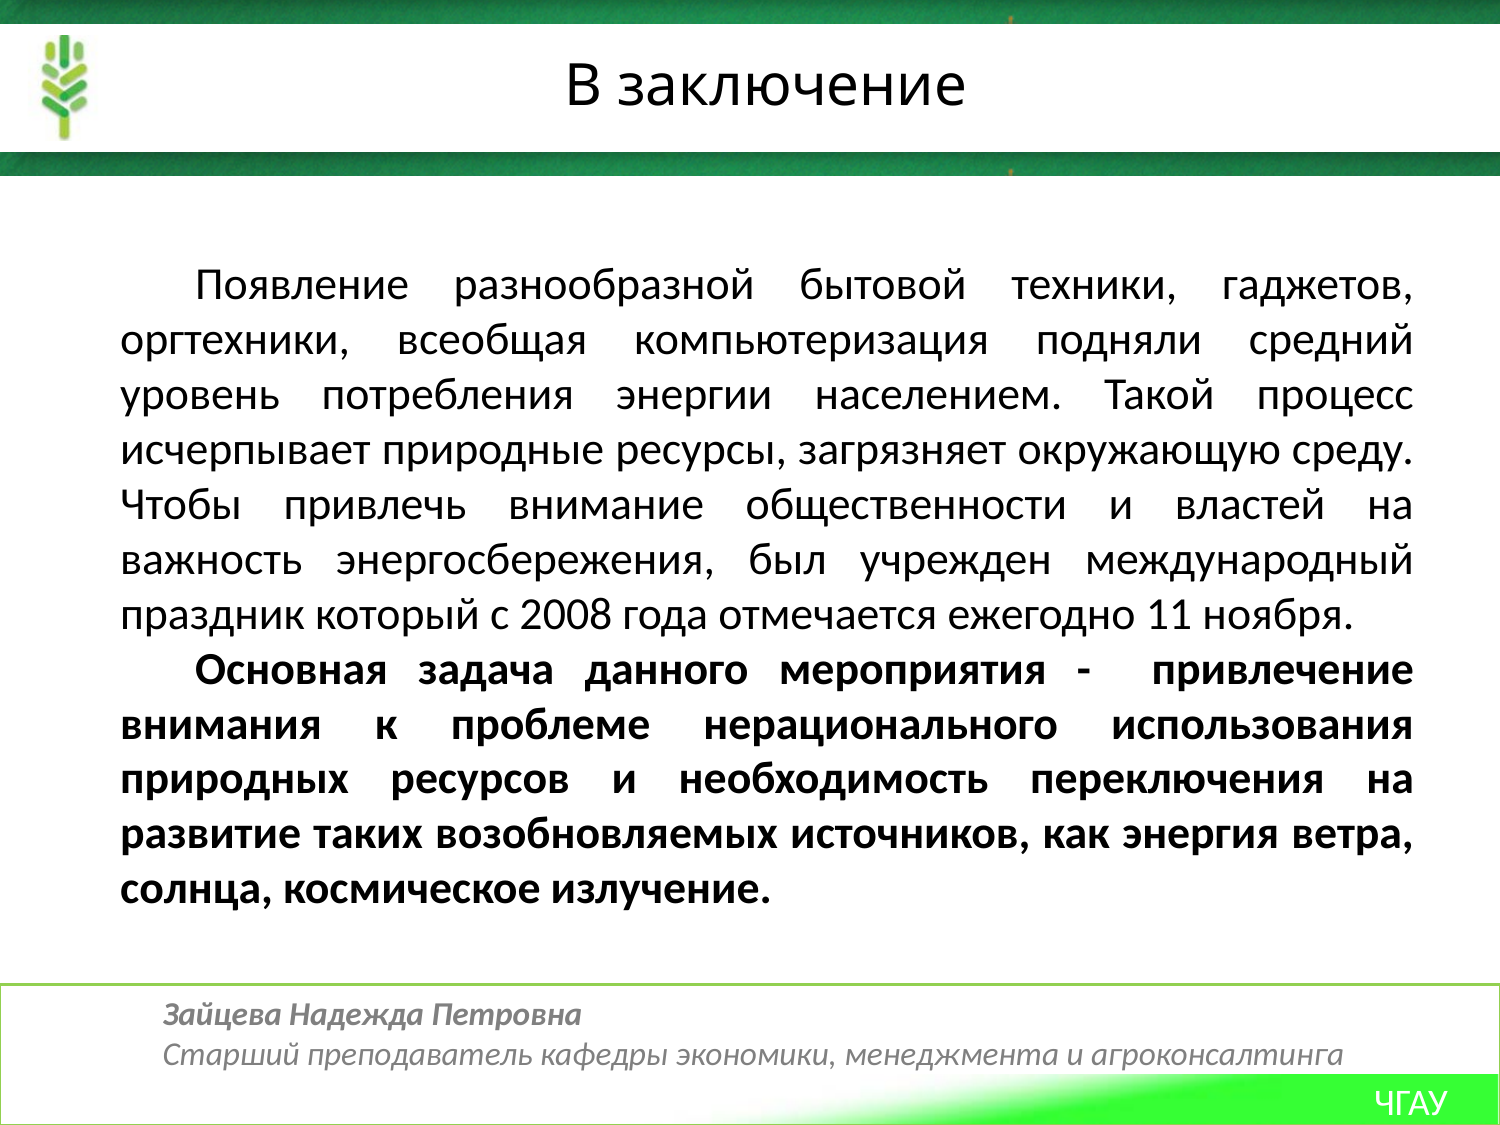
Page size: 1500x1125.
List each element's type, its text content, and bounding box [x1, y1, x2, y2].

text_box Появление разнообразной бытовой техники, гаджетов, оргтехники, всеобщая компьютеризация подняли средний уровень потребления энергии населением. Такой процесс исчерпывает природные ресурсы, загрязняет окружающую среду. Чтобы привлечь внимание общественности и властей на важность энергосбережения, был учрежден международный праздник который с 2008 года отмечается ежегодно 11 ноября. Основная задача данного мероприятия - привлечение внимания к проблеме нерационального использования природных ресурсов и необходимость переключения на развитие таких возобновляемых источников, как энергия ветра, солнца, космическое излучение. [105, 246, 1430, 921]
picture [11, 34, 118, 141]
title В заключение [119, 35, 1454, 129]
picture [0, 0, 1500, 24]
picture [304, 1074, 1500, 1125]
picture [0, 152, 1500, 177]
text_box Зайцева Надежда Петровна Старший преподаватель кафедры экономики, менеджмента и агроконсалтинга [0, 984, 1500, 1125]
